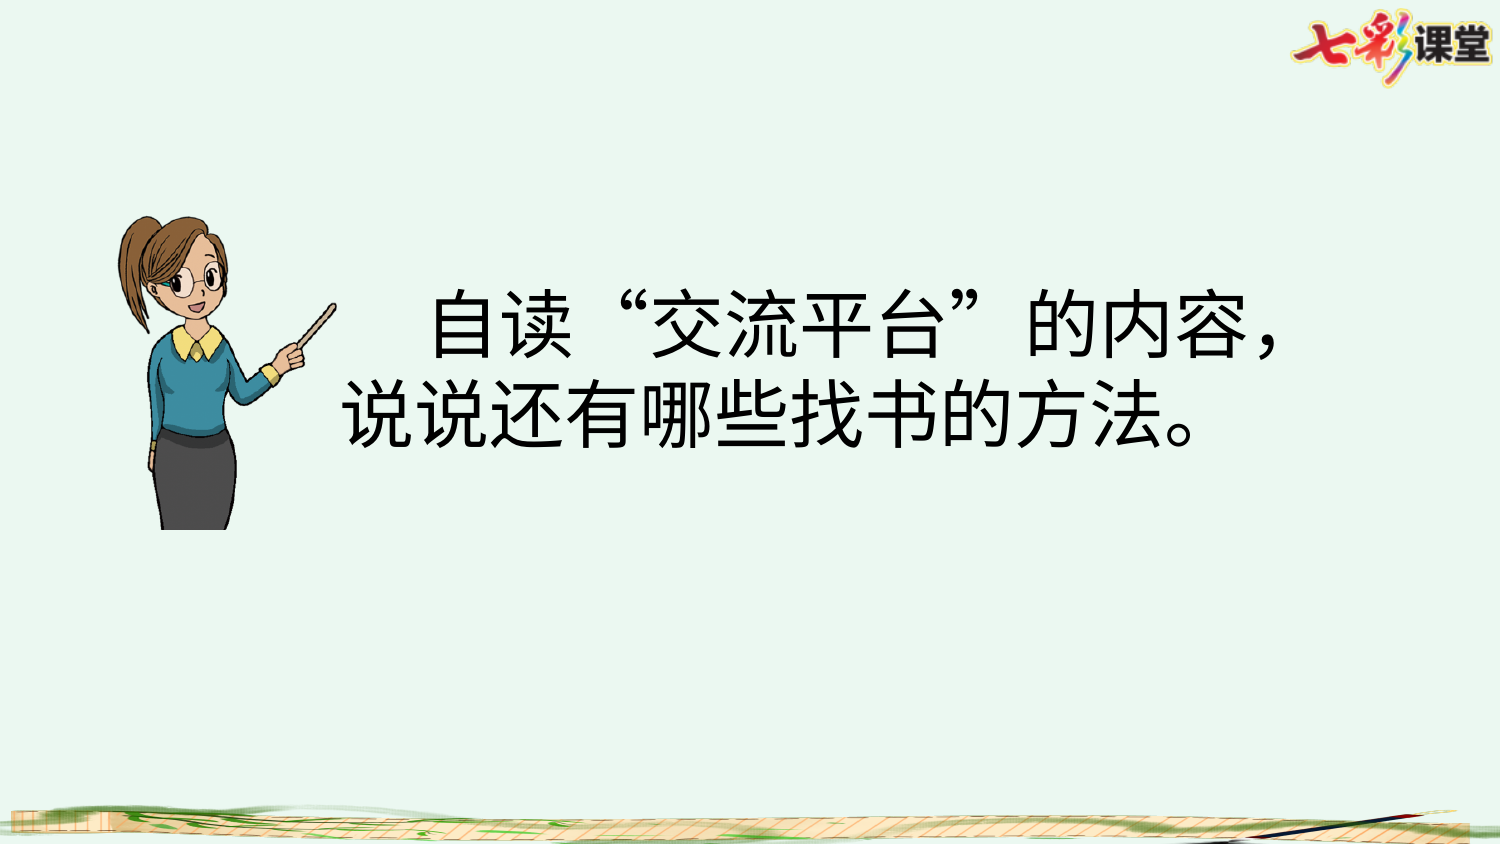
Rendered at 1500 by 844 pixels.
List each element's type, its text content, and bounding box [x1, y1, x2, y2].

picture [1289, 8, 1495, 89]
text_box 自读“交流平台”的内容，说说还有哪些找书的方法。 [341, 269, 1388, 465]
picture [0, 732, 1500, 844]
picture [117, 215, 337, 530]
